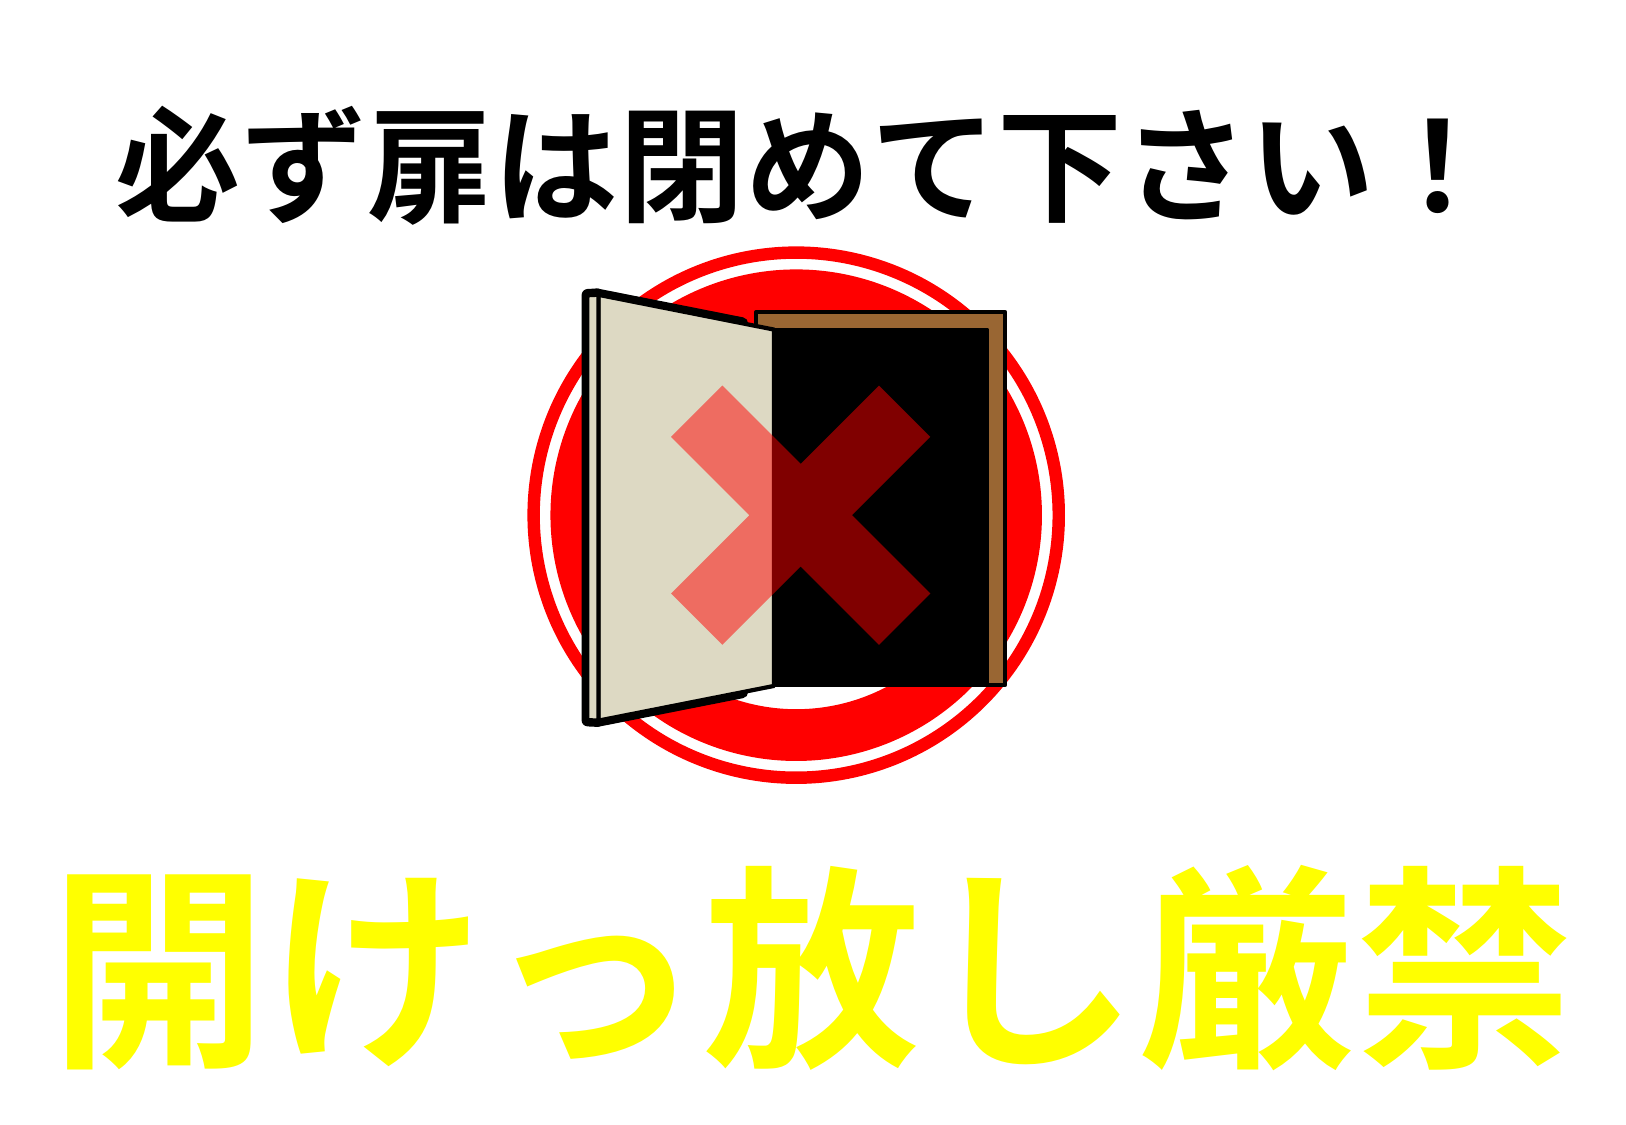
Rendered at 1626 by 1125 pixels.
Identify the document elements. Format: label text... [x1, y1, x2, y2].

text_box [527, 246, 1066, 785]
text_box 開けっ放し厳禁 [0, 826, 1625, 1101]
text_box 必ず扉は閉めて下さい！ [0, 80, 1625, 246]
